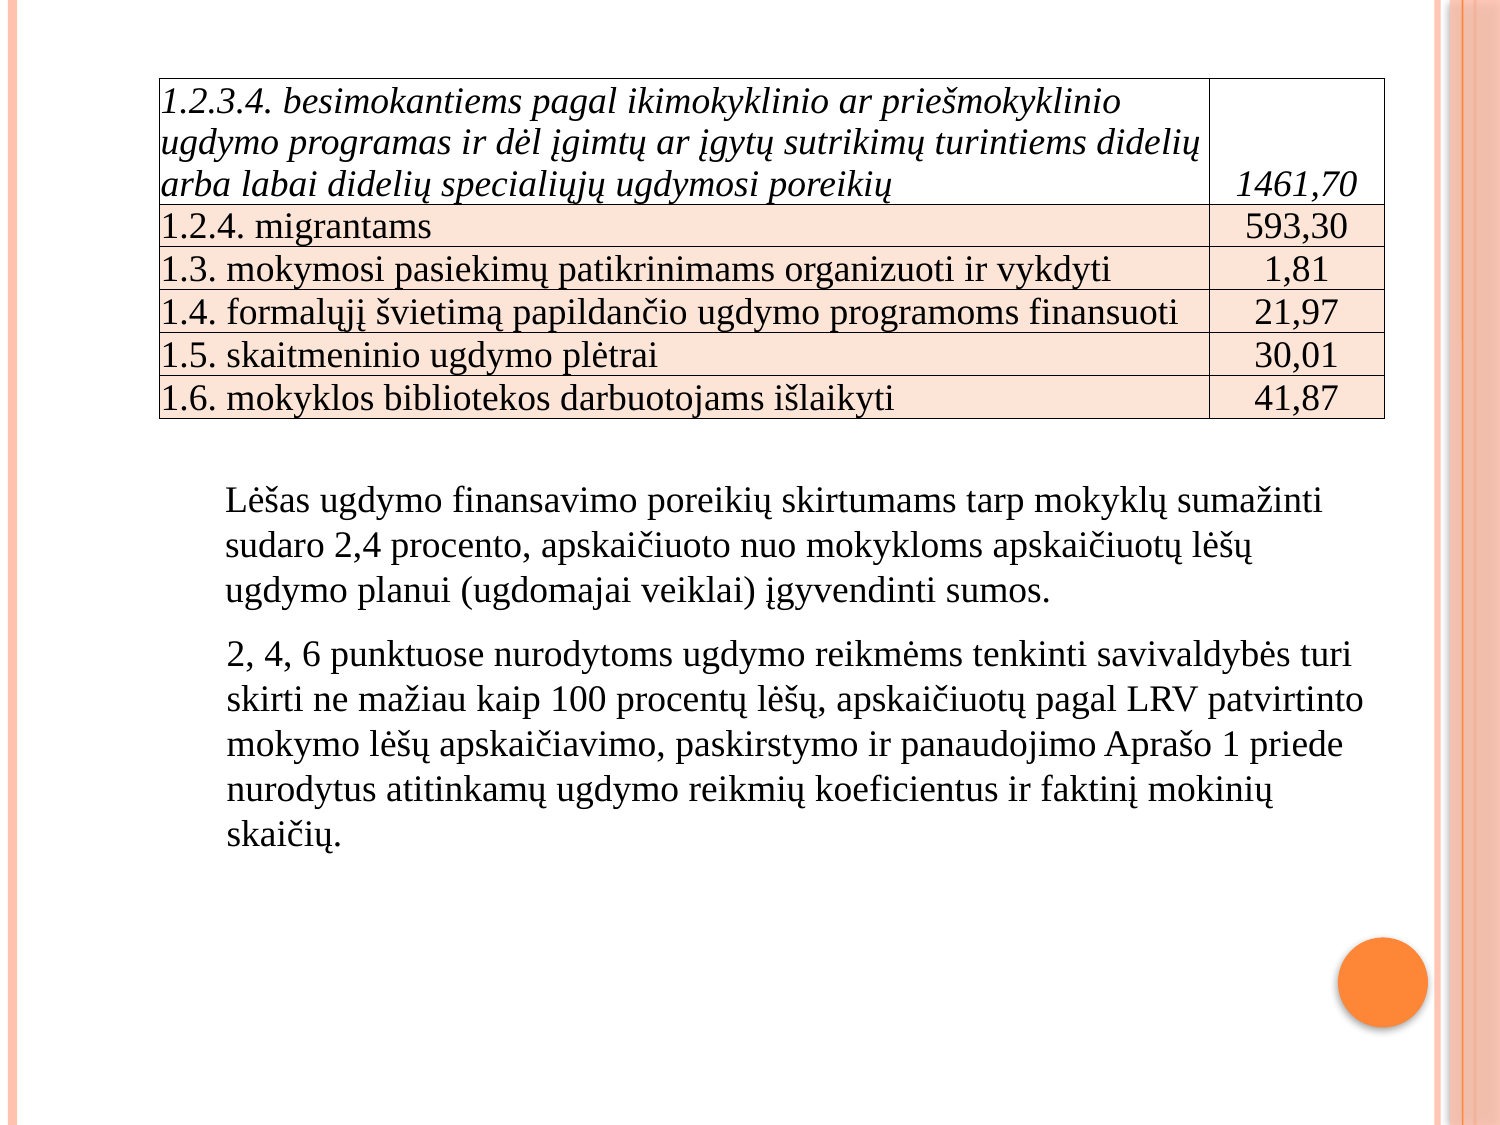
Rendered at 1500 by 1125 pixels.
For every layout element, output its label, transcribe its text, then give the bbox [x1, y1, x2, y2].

table_cell 1.2.4. migrantams [160, 205, 1209, 246]
table_cell 593,30 [1210, 205, 1384, 246]
table_cell 41,87 [1210, 376, 1384, 418]
table_cell 1.5. skaitmeninio ugdymo plėtrai [160, 333, 1209, 375]
table_cell 1,81 [1210, 247, 1384, 289]
table_header 1.2.3.4. besimokantiems pagal ikimokyklinio ar priešmokyklinio ugdymo programas ir dėl įgimtų ar įgytų sutrikimų turintiems didelių arba labai didelių specialiųjų ugdymosi poreikių [160, 79, 1209, 204]
table_cell 1.3. mokymosi pasiekimų patikrinimams organizuoti ir vykdyti [160, 247, 1209, 289]
text_box Lėšas ugdymo finansavimo poreikių skirtumams tarp mokyklų sumažinti sudaro 2,4 procento, apskaičiuoto nuo mokykloms apskaičiuotų lėšų ugdymo planui (ugdomajai veiklai) įgyvendinti sumos. [165, 467, 1387, 618]
table_cell 30,01 [1210, 333, 1384, 375]
table_header 1461,70 [1210, 79, 1384, 204]
text_box 2, 4, 6 punktuose nurodytoms ugdymo reikmėms tenkinti savivaldybės turi skirti ne mažiau kaip 100 procentų lėšų, apskaičiuotų pagal LRV patvirtinto mokymo lėšų apskaičiavimo, paskirstymo ir panaudojimo Aprašo 1 priede nurodytus atitinkamų ugdymo reikmių koeficientus ir faktinį mokinių skaičių. [193, 621, 1387, 862]
table_cell 1.4. formalųjį švietimą papildančio ugdymo programoms finansuoti [160, 290, 1209, 332]
table_cell 21,97 [1210, 290, 1384, 332]
table_cell 1.6. mokyklos bibliotekos darbuotojams išlaikyti [160, 376, 1209, 418]
